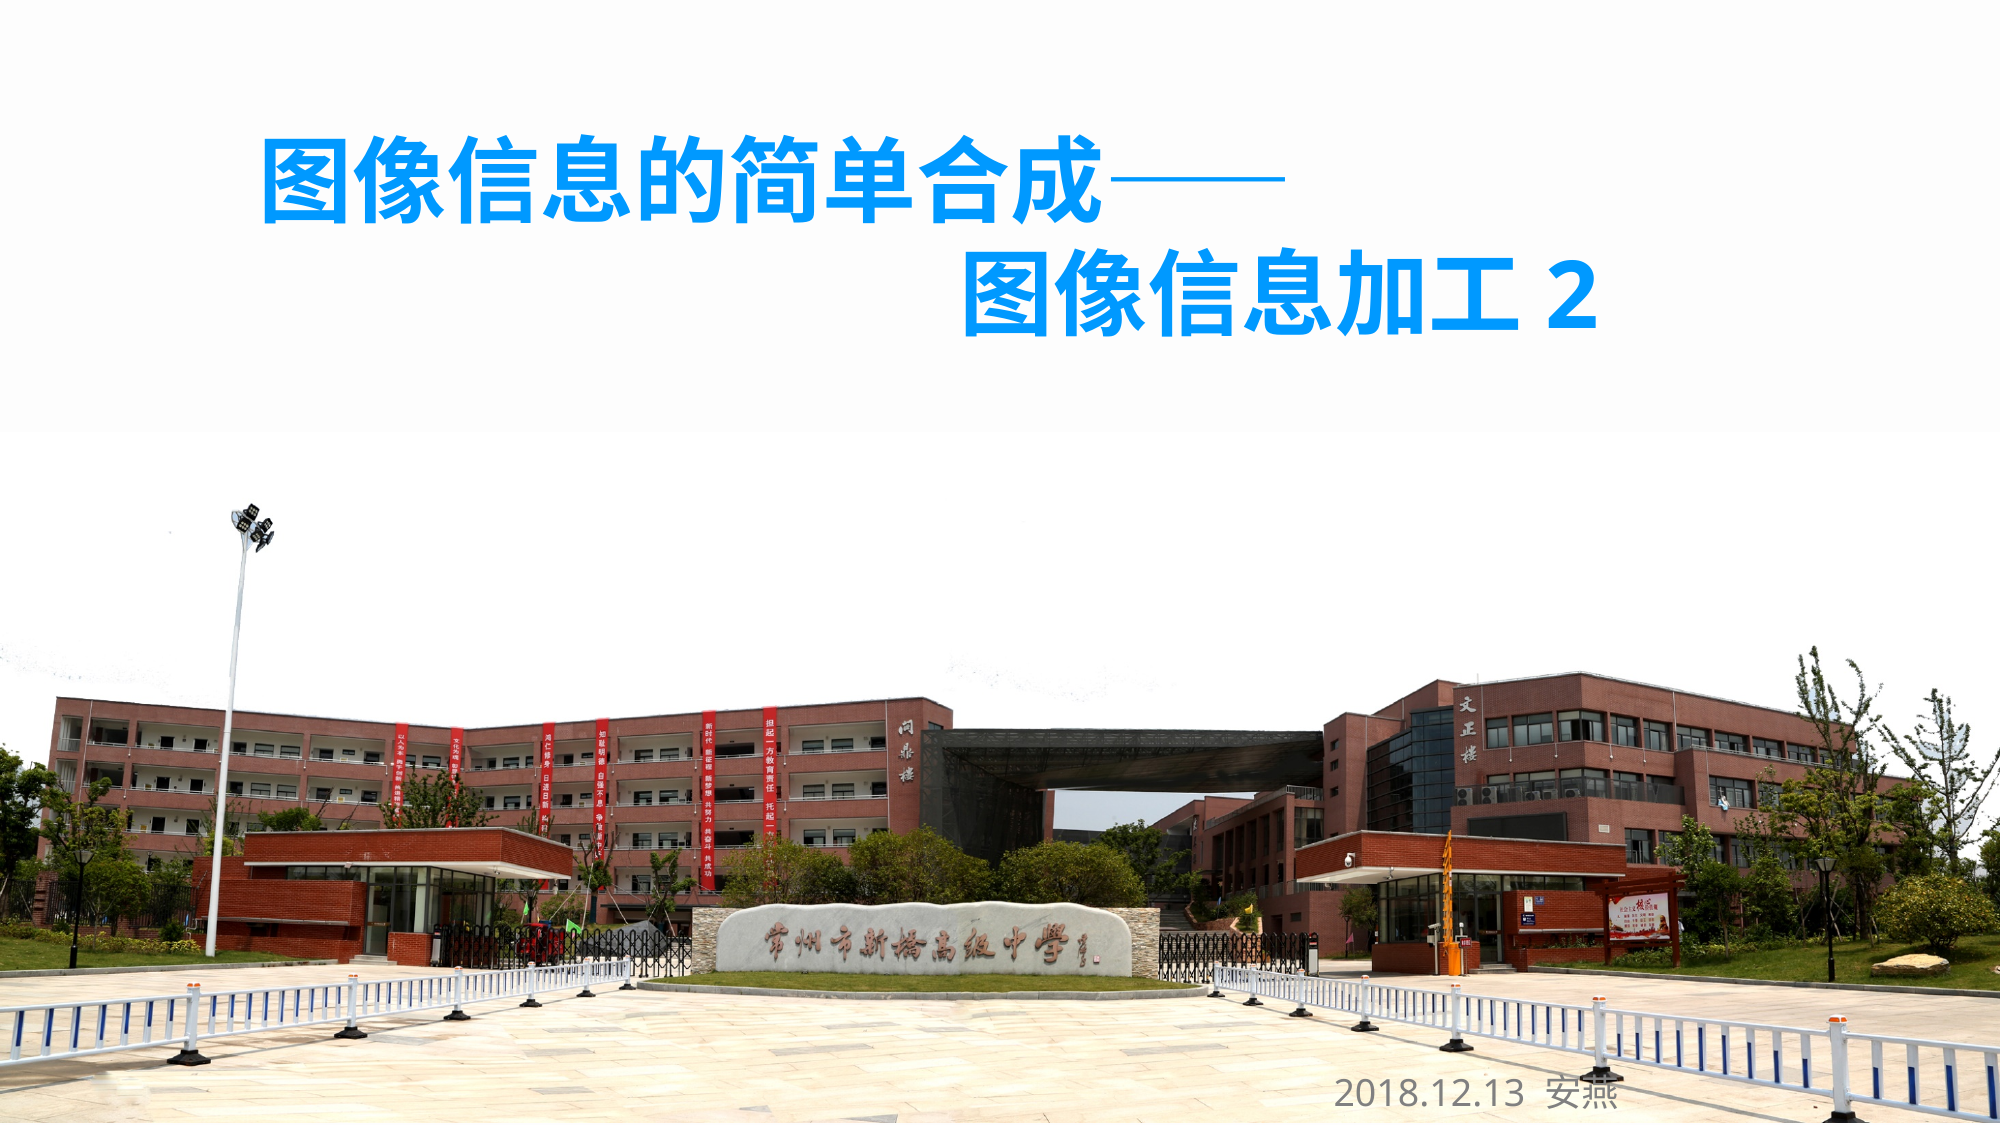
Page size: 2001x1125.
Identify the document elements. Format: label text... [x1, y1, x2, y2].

title 图像信息的简单合成—— 图像信息加工2 [244, 113, 1883, 355]
picture [0, 432, 2000, 1123]
